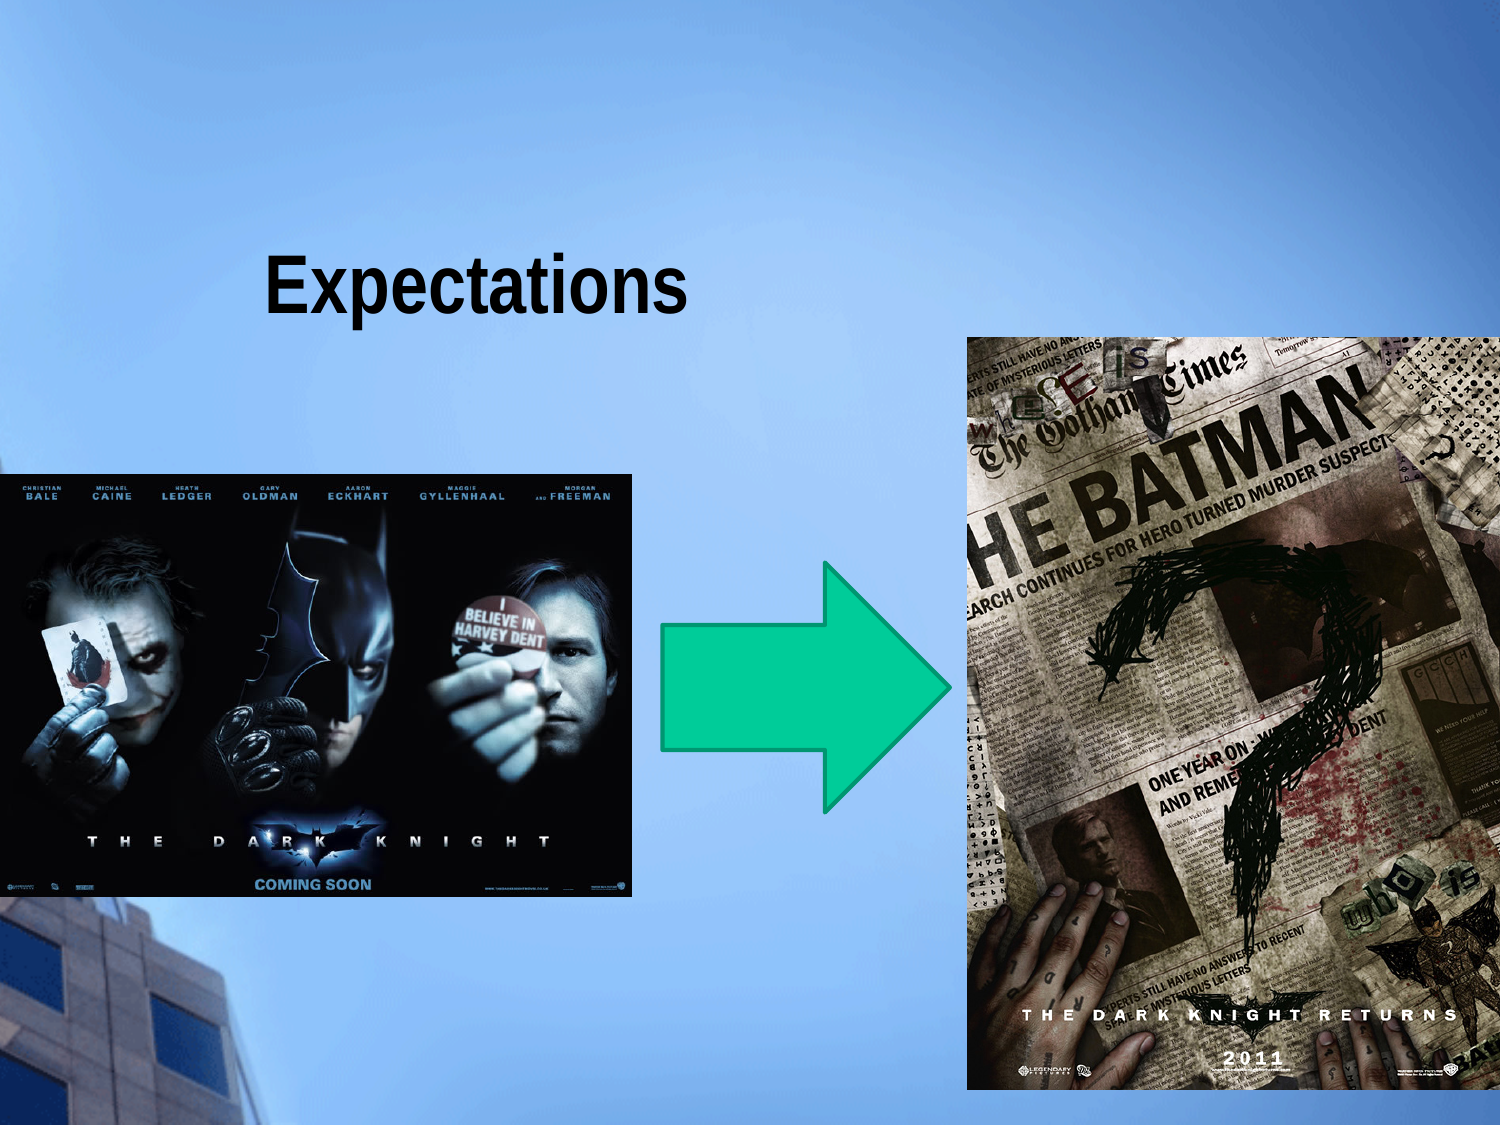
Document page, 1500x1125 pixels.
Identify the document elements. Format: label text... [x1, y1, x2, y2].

picture [0, 0, 1500, 1125]
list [0, 474, 632, 897]
title Expectations [249, 112, 1413, 338]
text_box [660, 560, 952, 815]
